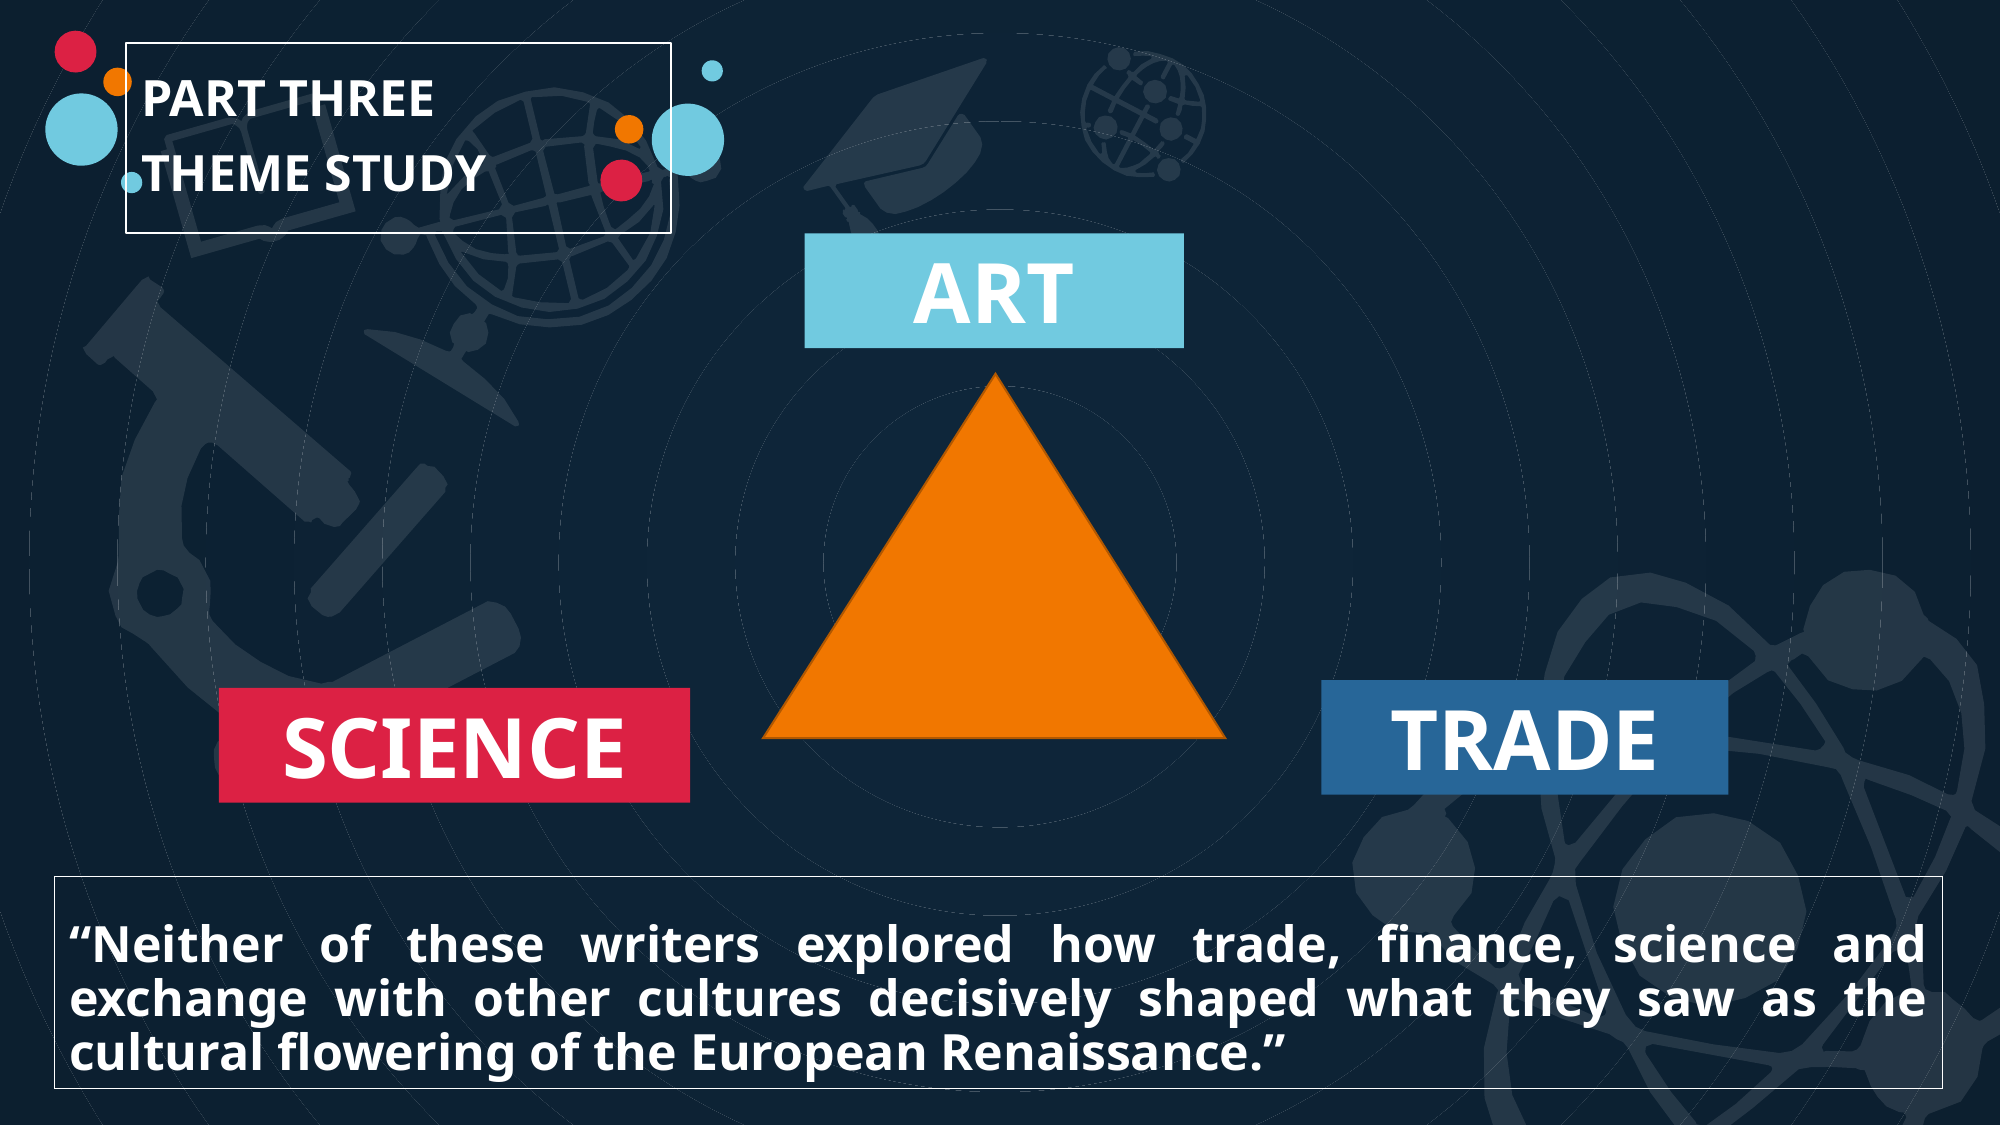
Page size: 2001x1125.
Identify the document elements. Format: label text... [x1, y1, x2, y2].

text_box “Neither of these writers explored how trade, finance, science and exchange with other cultures decisively shaped what they saw as the cultural flowering of the European Renaissance.” [54, 876, 1943, 1089]
text_box ART [804, 233, 1184, 349]
text_box [761, 371, 1228, 740]
text_box TRADE [1321, 680, 1729, 795]
list PART THREE THEME STUDY [125, 42, 672, 234]
text_box SCIENCE [218, 687, 691, 803]
